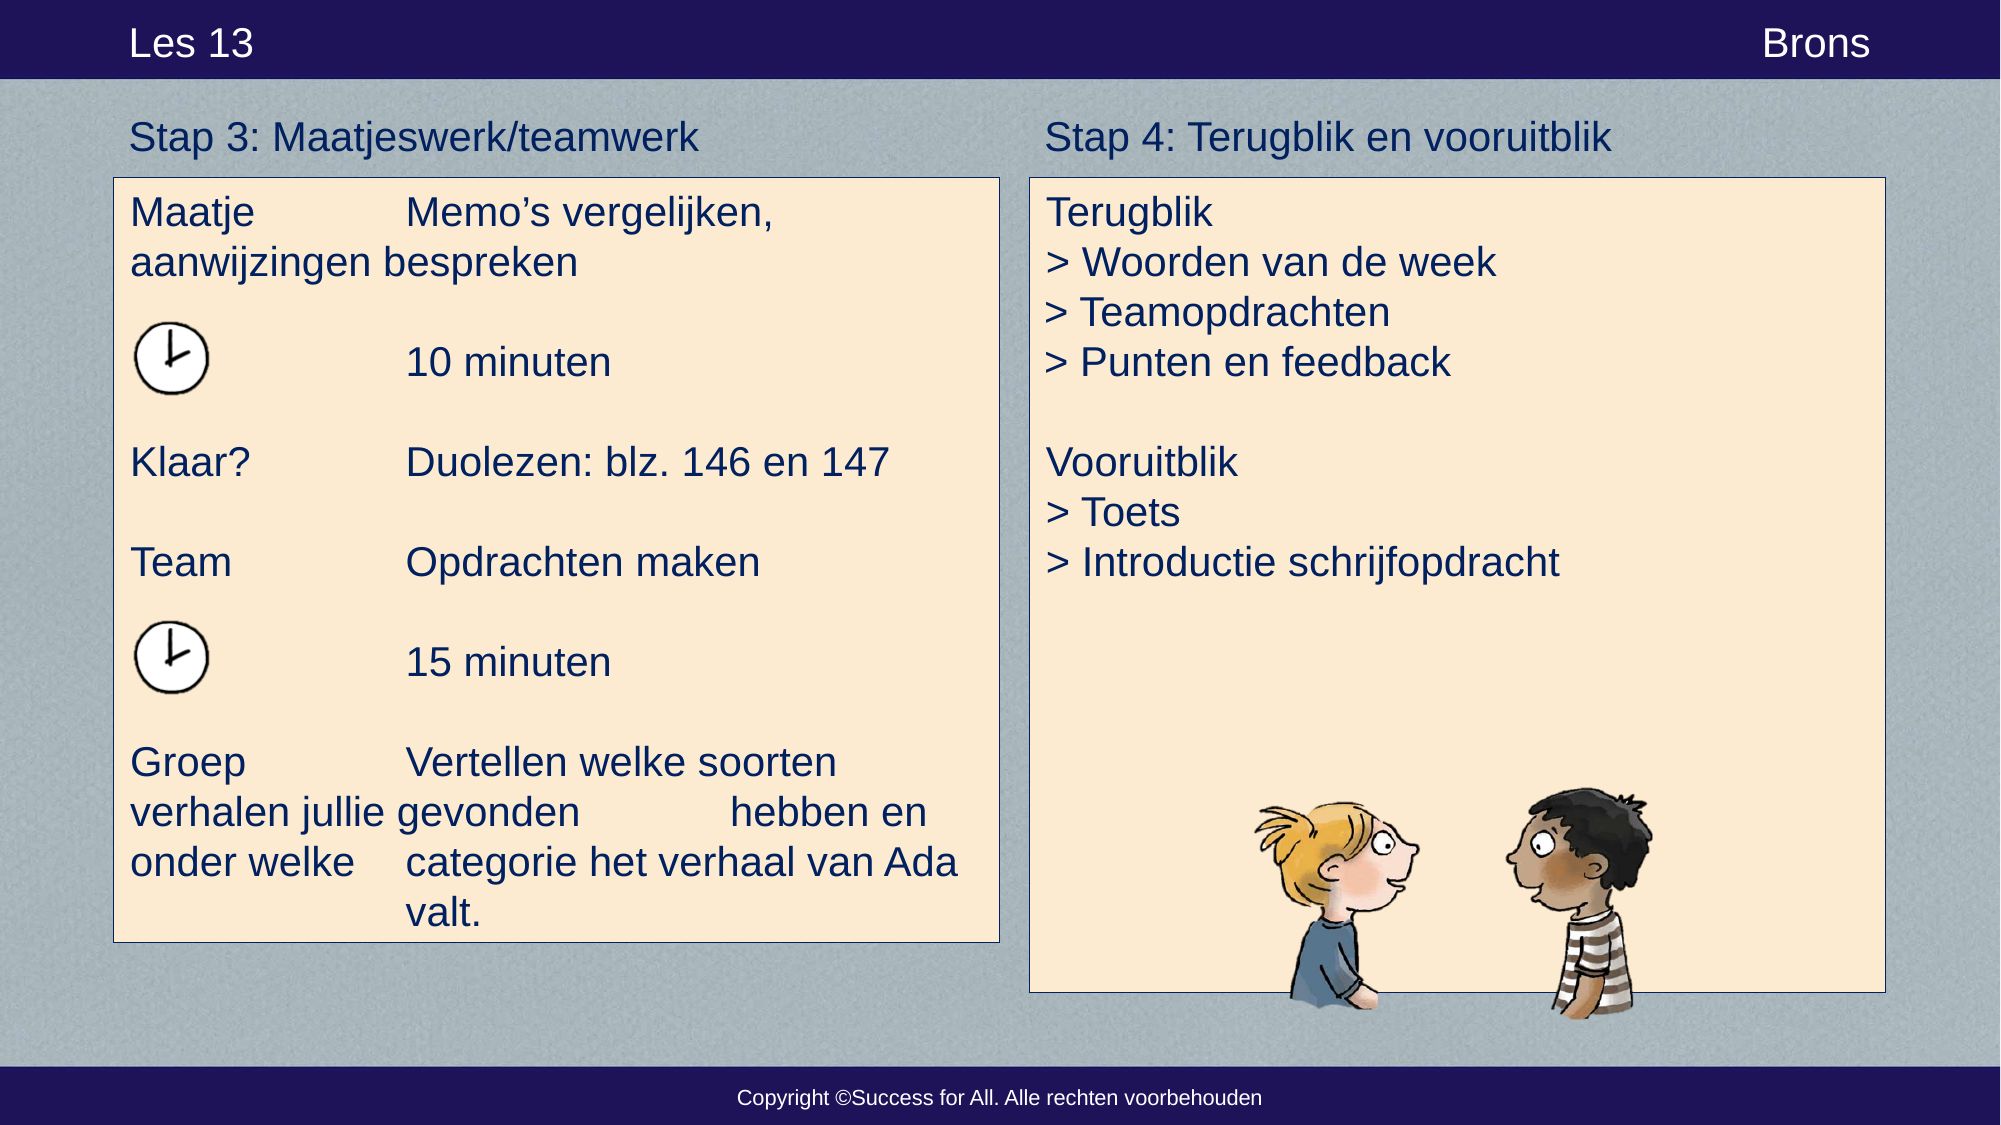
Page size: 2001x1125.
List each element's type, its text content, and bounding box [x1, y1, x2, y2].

text_box Stap 3: Maatjeswerk/teamwerk [114, 102, 907, 168]
text_box Terugblik > Woorden van de week > Teamopdrachten > Punten en feedback Vooruitblik > Toets > Introductie schrijfopdracht [1029, 177, 1886, 993]
text_box Copyright ©Success for All. Alle rechten voorbehouden [0, 1076, 2000, 1125]
text_box Brons [999, 8, 1886, 73]
text_box Stap 4: Terugblik en vooruitblik [1029, 102, 1822, 168]
text_box Maatje Memo’s vergelijken, aanwijzingen bespreken 10 minuten Klaar? Duolezen: blz. 146 en 147 Team Opdrachten maken 15 minuten Groep Vertellen welke soorten verhalen jullie gevonden hebben en onder welke categorie het verhaal van Ada valt. [113, 177, 1000, 943]
text_box Les 13 [114, 8, 354, 73]
picture [0, 0, 2001, 1125]
